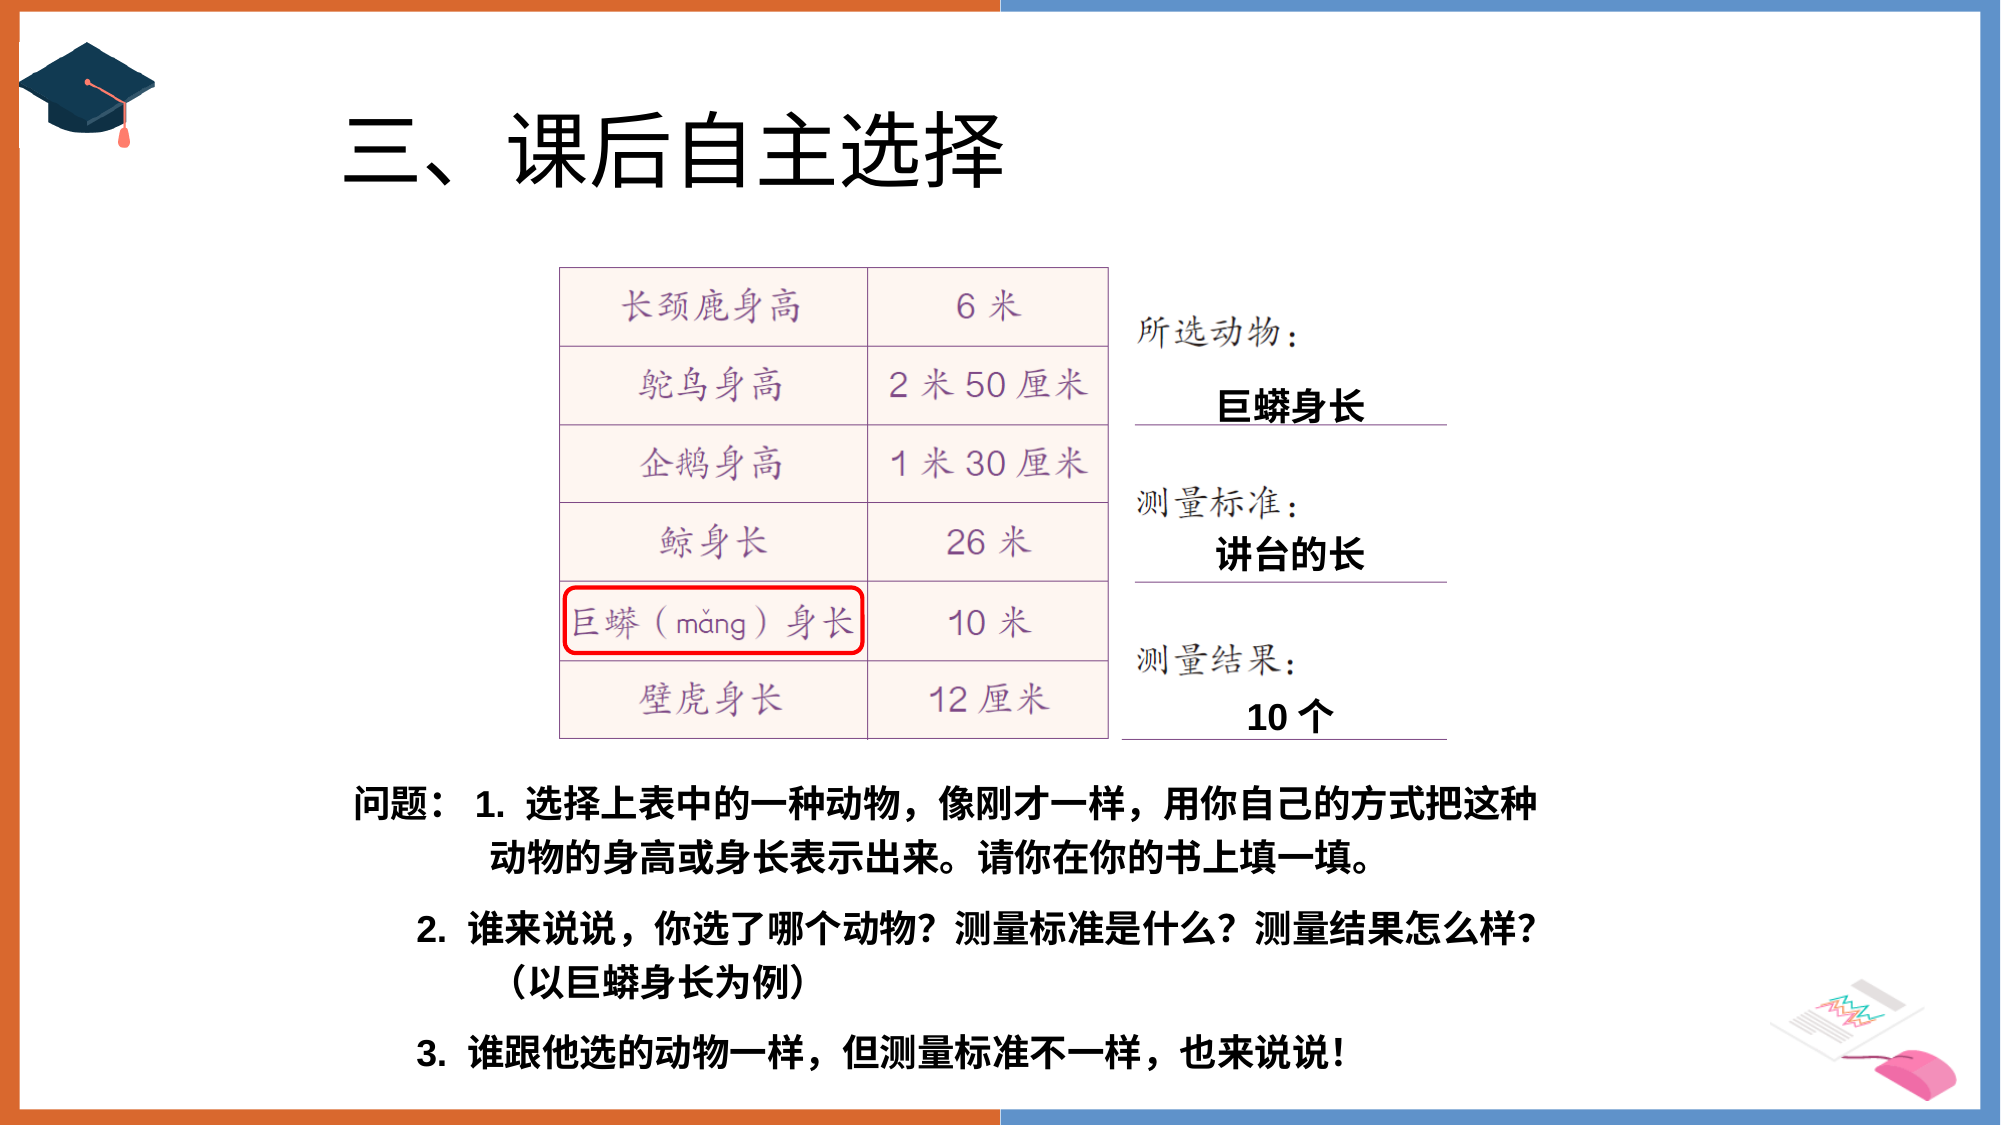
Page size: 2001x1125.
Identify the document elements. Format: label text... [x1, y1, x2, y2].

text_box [1157, 366, 1424, 741]
text_box 三、课后自主选择 [324, 68, 1449, 208]
picture [19, 42, 155, 148]
text_box 3. 谁跟他选的动物一样，但测量标准不一样，也来说说！ [338, 1012, 1662, 1082]
picture [552, 259, 1447, 744]
text_box 2. 谁来说说，你选了哪个动物？测量标准是什么？测量结果怎么样？ （以巨蟒身长为例） [338, 888, 1698, 1011]
text_box 问题：1. 选择上表中的一种动物，像刚才一样，用你自己的方式把这种 动物的身高或身长表示出来。请你在你的书上填一填。 [338, 763, 1686, 886]
picture [1770, 969, 1957, 1101]
